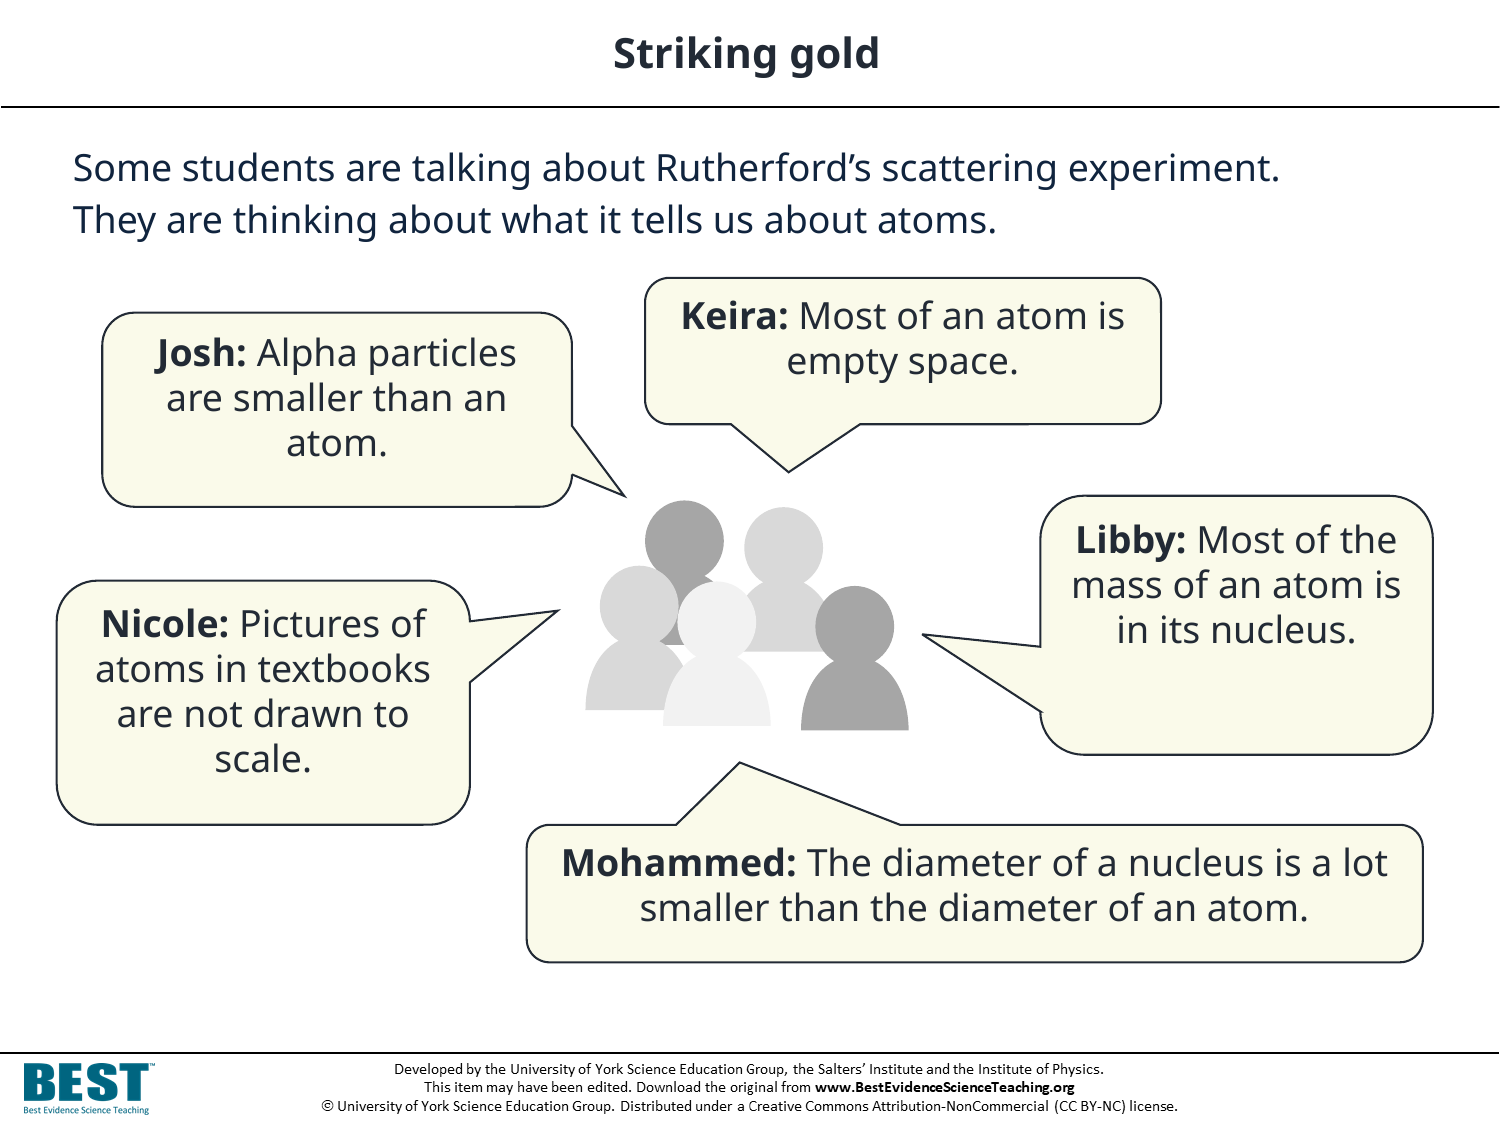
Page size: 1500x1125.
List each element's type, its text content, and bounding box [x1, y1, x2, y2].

text_box Striking gold [23, 4, 1471, 99]
picture [0, 106, 1500, 1125]
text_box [585, 500, 909, 731]
